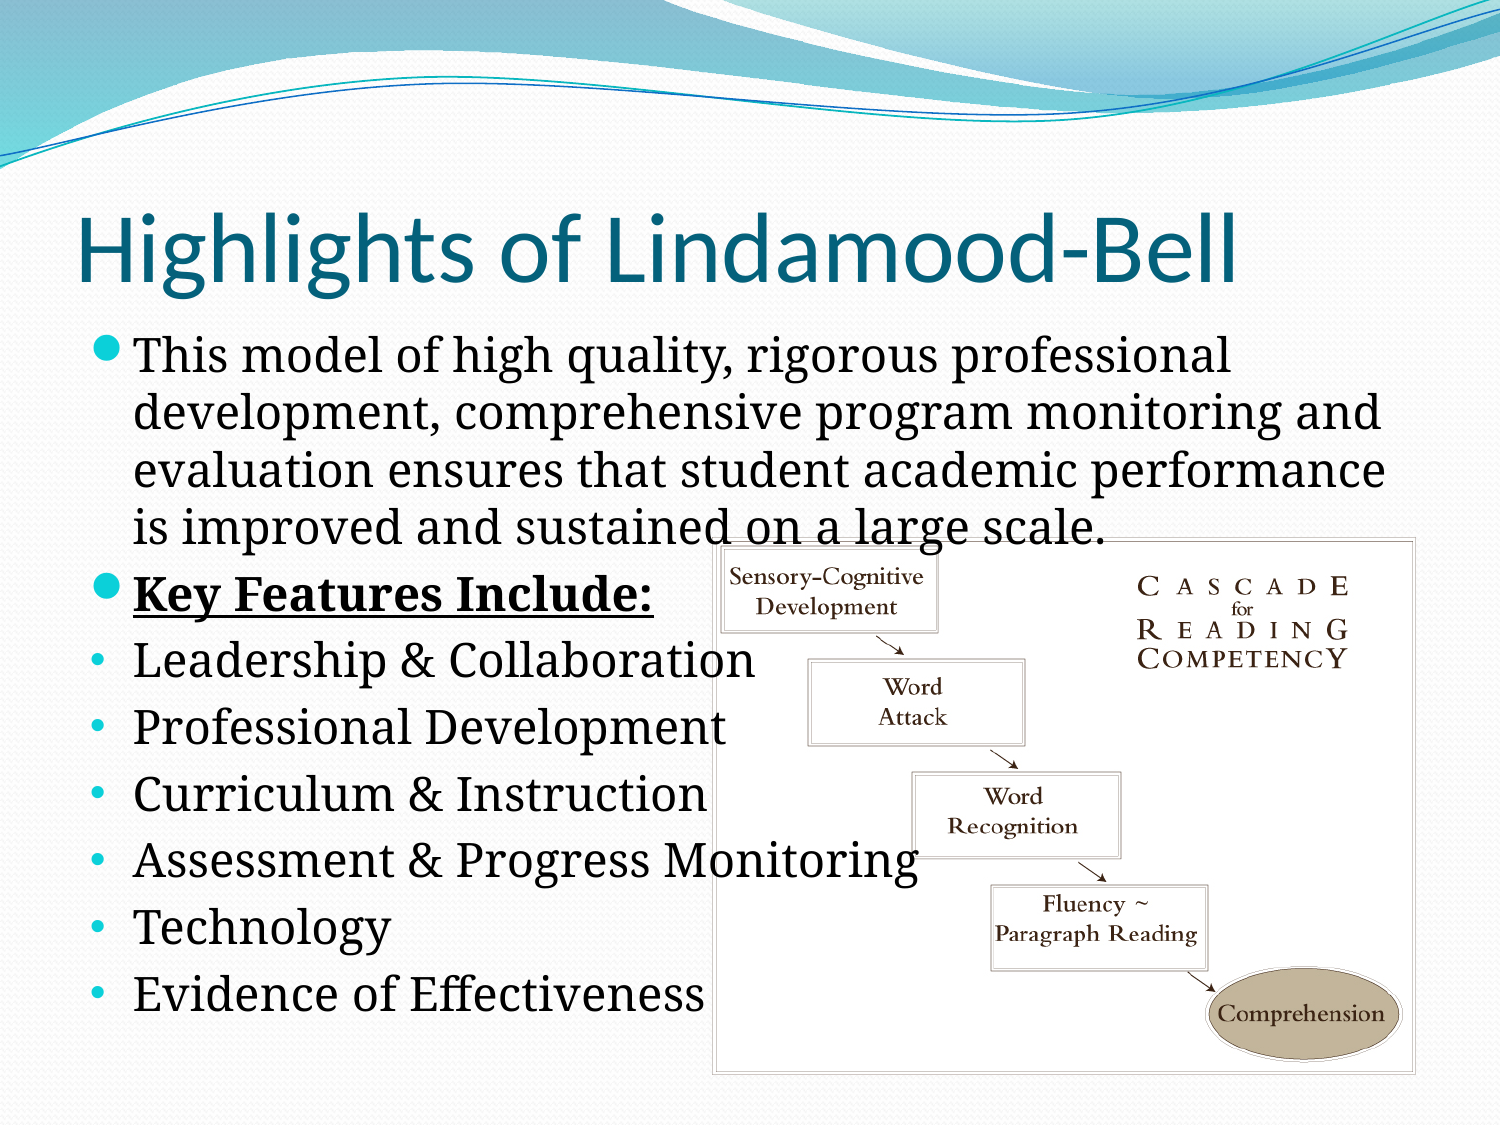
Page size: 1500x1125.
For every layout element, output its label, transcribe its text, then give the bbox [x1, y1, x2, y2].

picture [712, 537, 1416, 1076]
list This model of high quality, rigorous professional development, comprehensive program monitoring and evaluation ensures that student academic performance is improved and sustained on a large scale. Key Features Include: Leadership & Collaboration Professional Development Curriculum & Instruction Assessment & Progress Monitoring Technology Evidence of Effectiveness [75, 317, 1425, 1038]
title Highlights of Lindamood-Bell [75, 115, 1425, 303]
